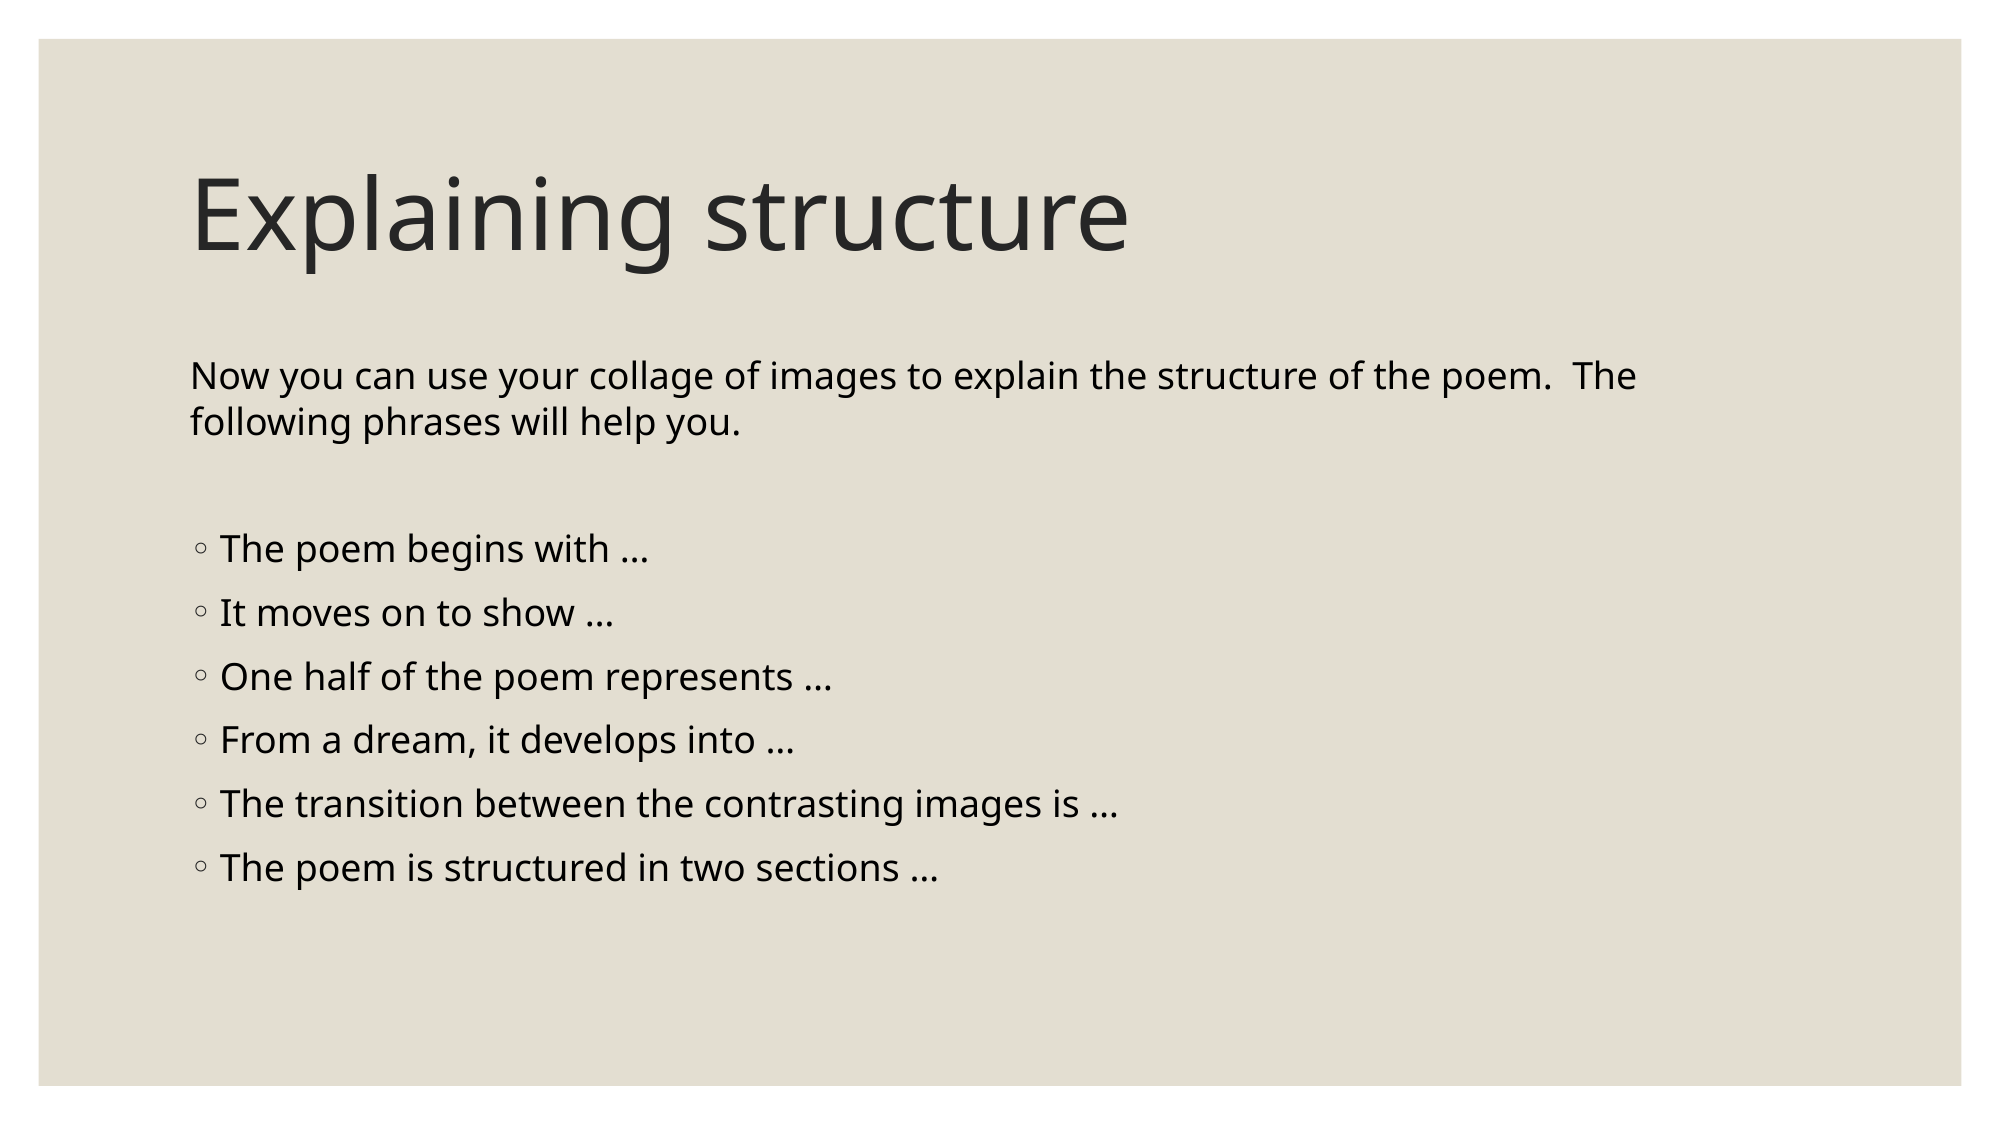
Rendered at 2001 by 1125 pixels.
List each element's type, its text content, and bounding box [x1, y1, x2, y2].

title Explaining structure [174, 105, 1825, 331]
list Now you can use your collage of images to explain the structure of the poem. The following phrases will help you. The poem begins with … It moves on to show … One half of the poem represents … From a dream, it develops into … The transition between the contrasting images is … The poem is structured in two sections … [174, 345, 1825, 990]
